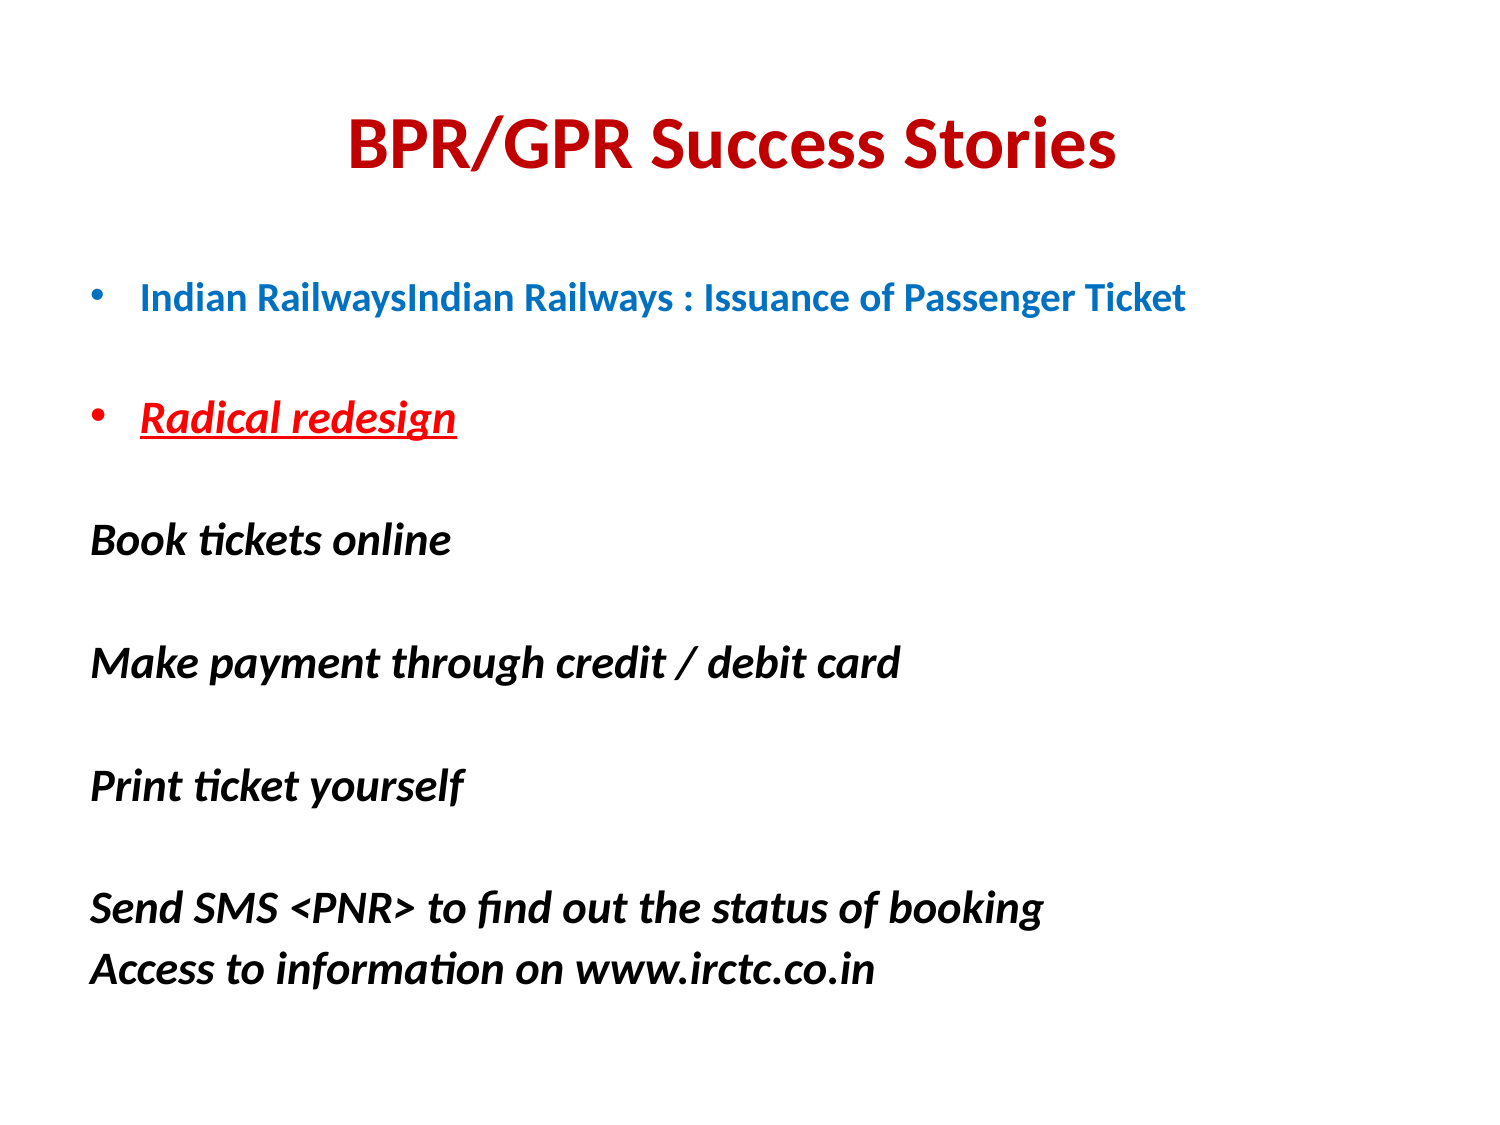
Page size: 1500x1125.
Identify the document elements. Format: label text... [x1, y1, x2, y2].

list Indian RailwaysIndian Railways : Issuance of Passenger Ticket Radical redesign Book tickets online Make payment through credit / debit card Print ticket yourself Send SMS <PNR> to find out the status of booking Access to information on www.irctc.co.in [75, 262, 1425, 1005]
title BPR/GPR Success Stories [75, 45, 1425, 233]
